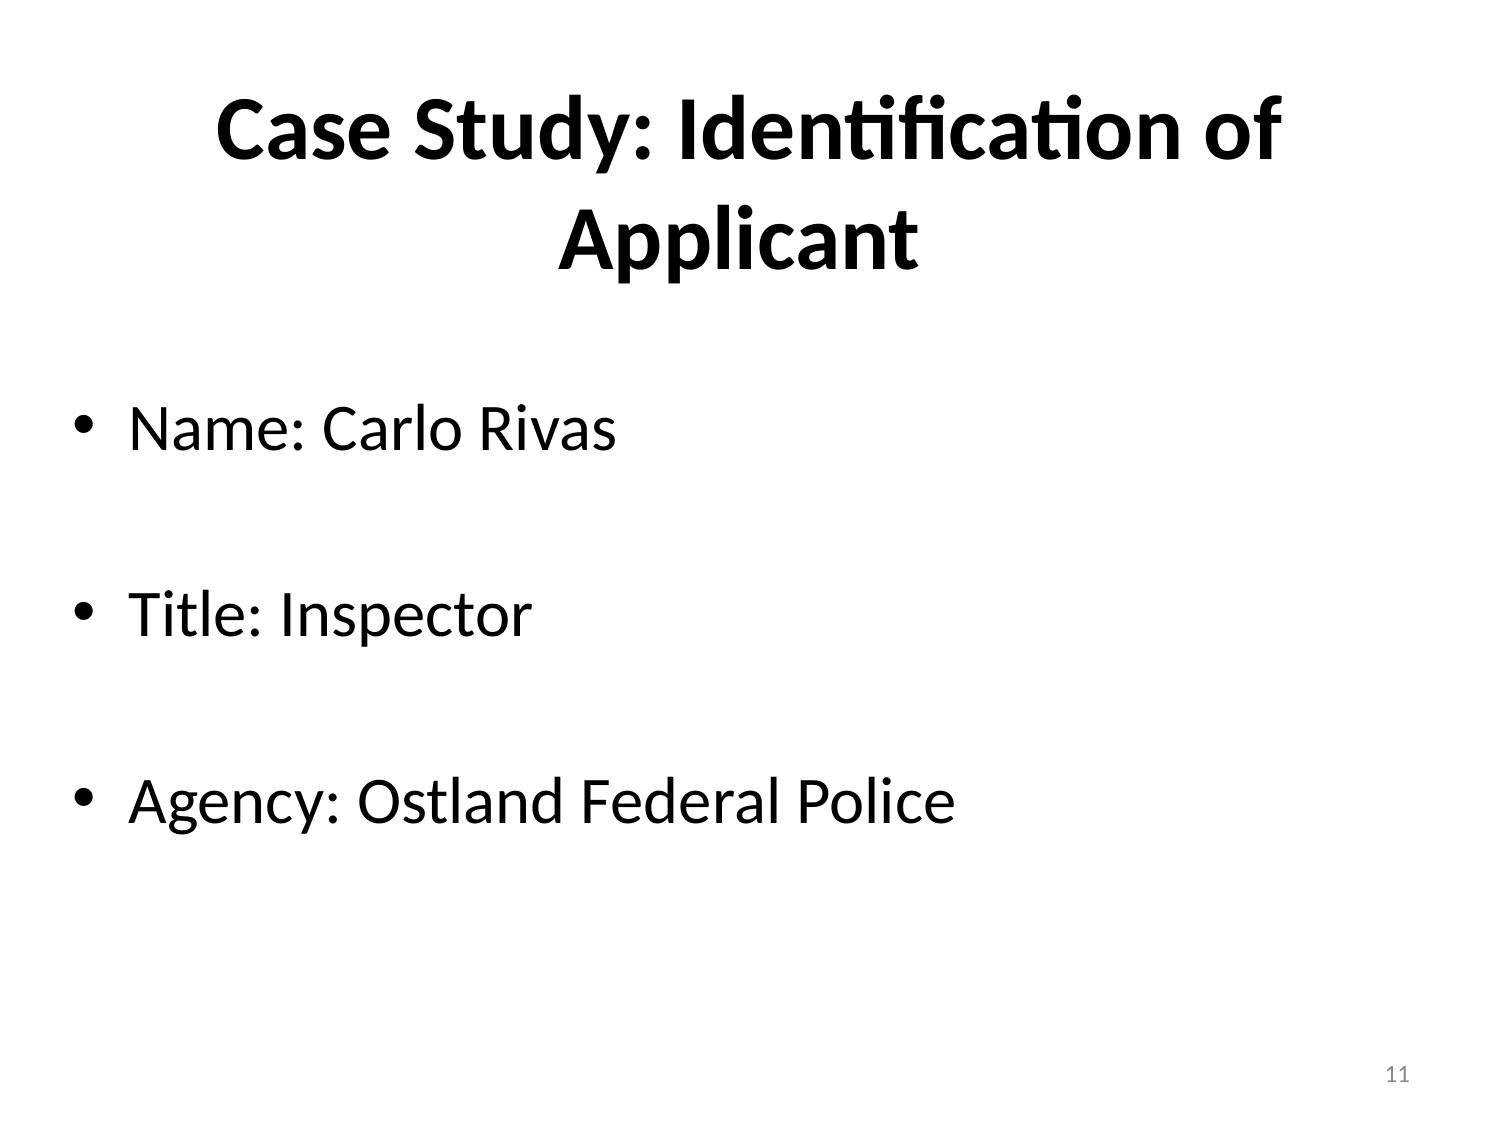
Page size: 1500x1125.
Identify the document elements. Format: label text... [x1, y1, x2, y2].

text_box Name: Carlo Rivas Title: Inspector Agency: Ostland Federal Police [57, 282, 1365, 1125]
title Case Study: Identification of Applicant [75, 83, 1425, 272]
slide_number 11 [1074, 1042, 1425, 1103]
